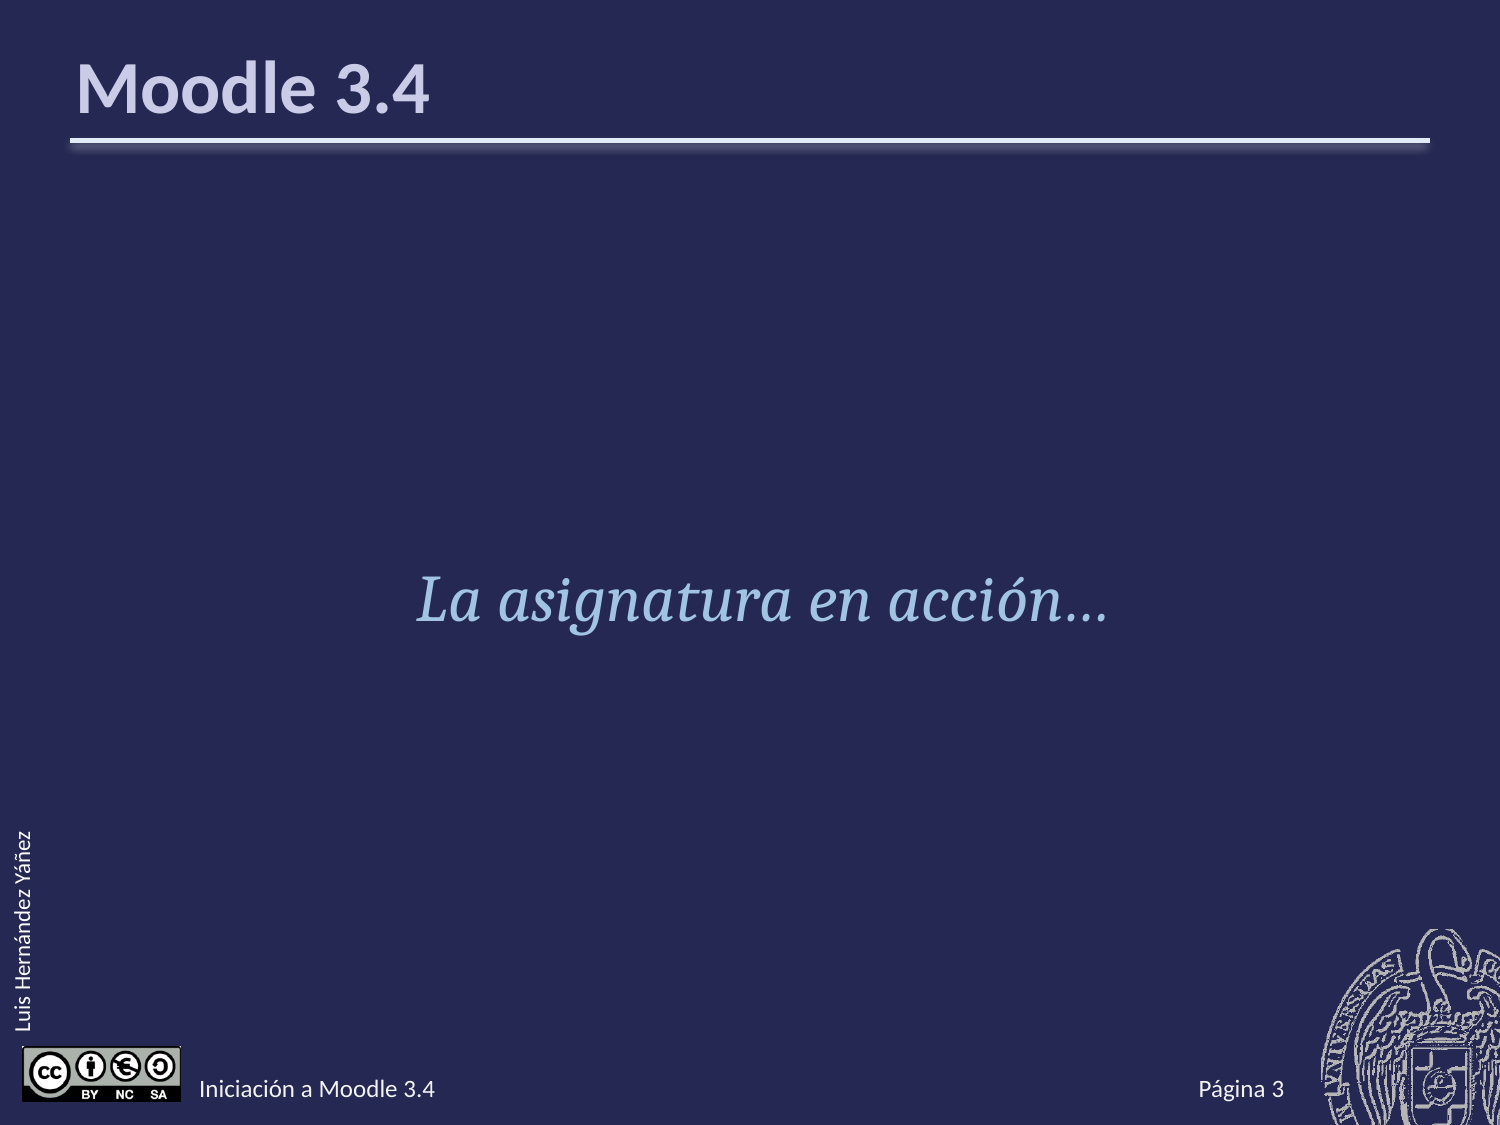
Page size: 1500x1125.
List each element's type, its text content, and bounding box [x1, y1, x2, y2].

list La asignatura en acción… [75, 175, 1425, 1015]
picture [22, 1046, 181, 1102]
slide_number Página 2 [1136, 1042, 1285, 1103]
footer Iniciación a Moodle 3.4 [199, 1042, 1114, 1103]
title Moodle 3.4 [75, 46, 1425, 129]
picture [1321, 929, 1500, 1125]
